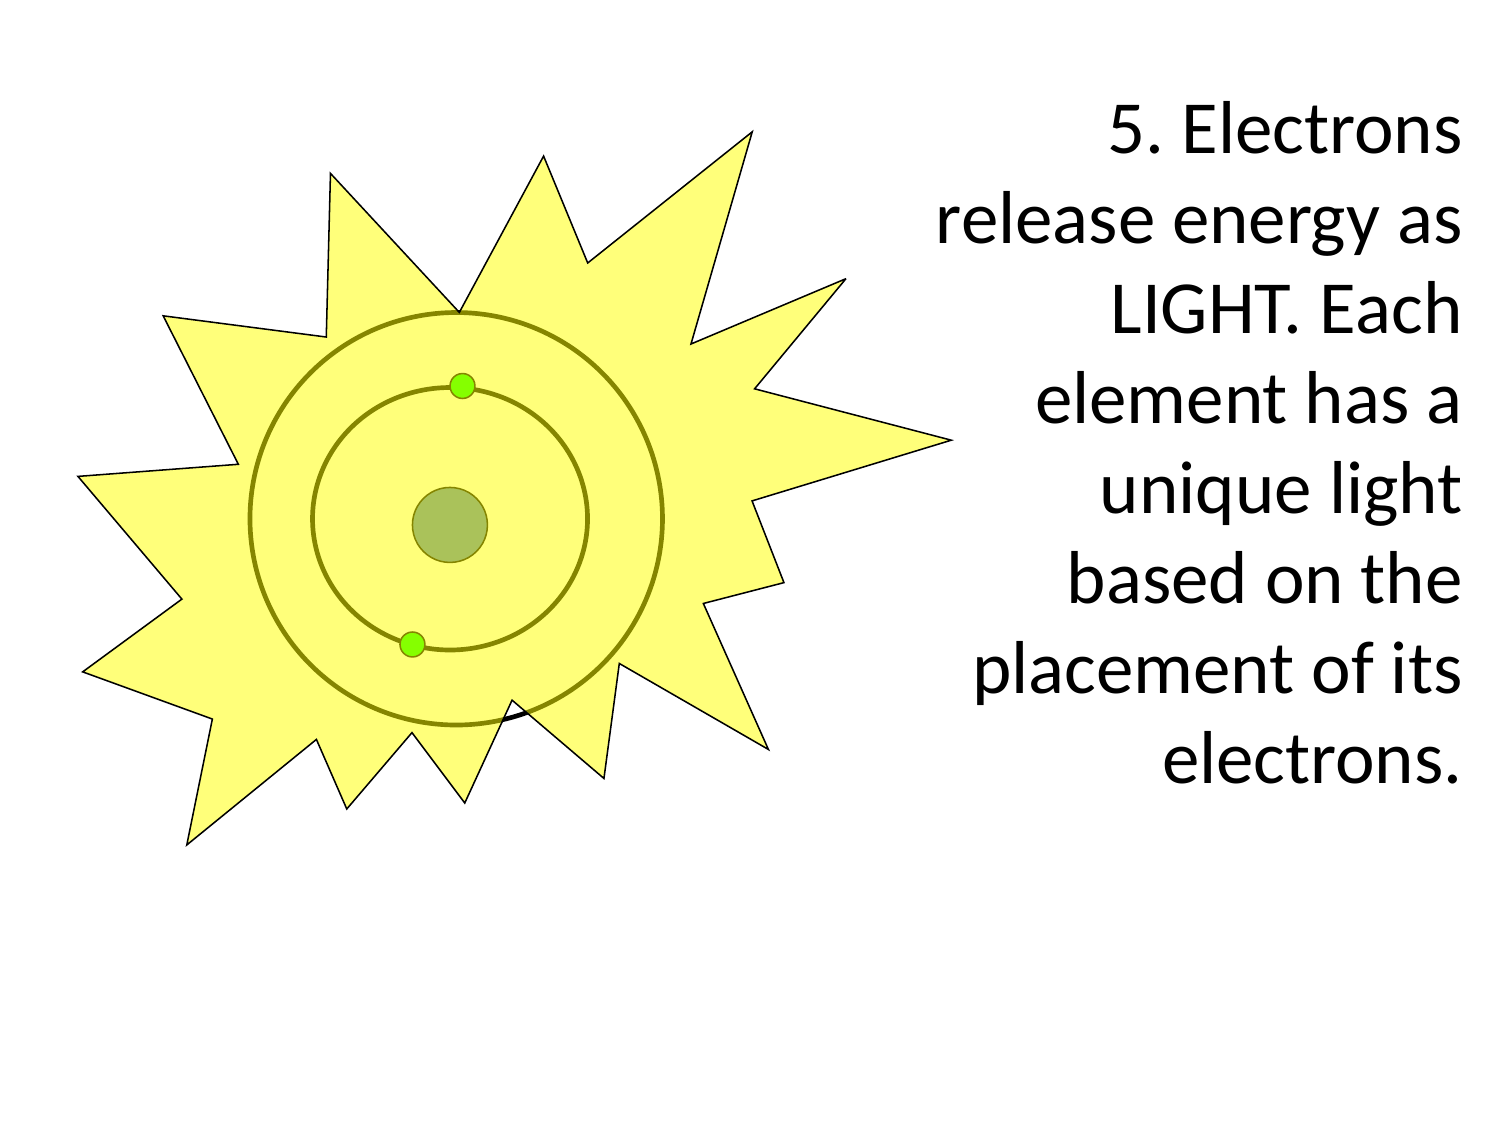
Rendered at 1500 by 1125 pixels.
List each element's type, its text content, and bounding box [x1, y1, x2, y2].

text_box [77, 131, 952, 845]
text_box 5. Electrons release energy as LIGHT. Each element has a unique light based on the placement of its electrons. [916, 71, 1478, 806]
text_box [504, 701, 526, 720]
